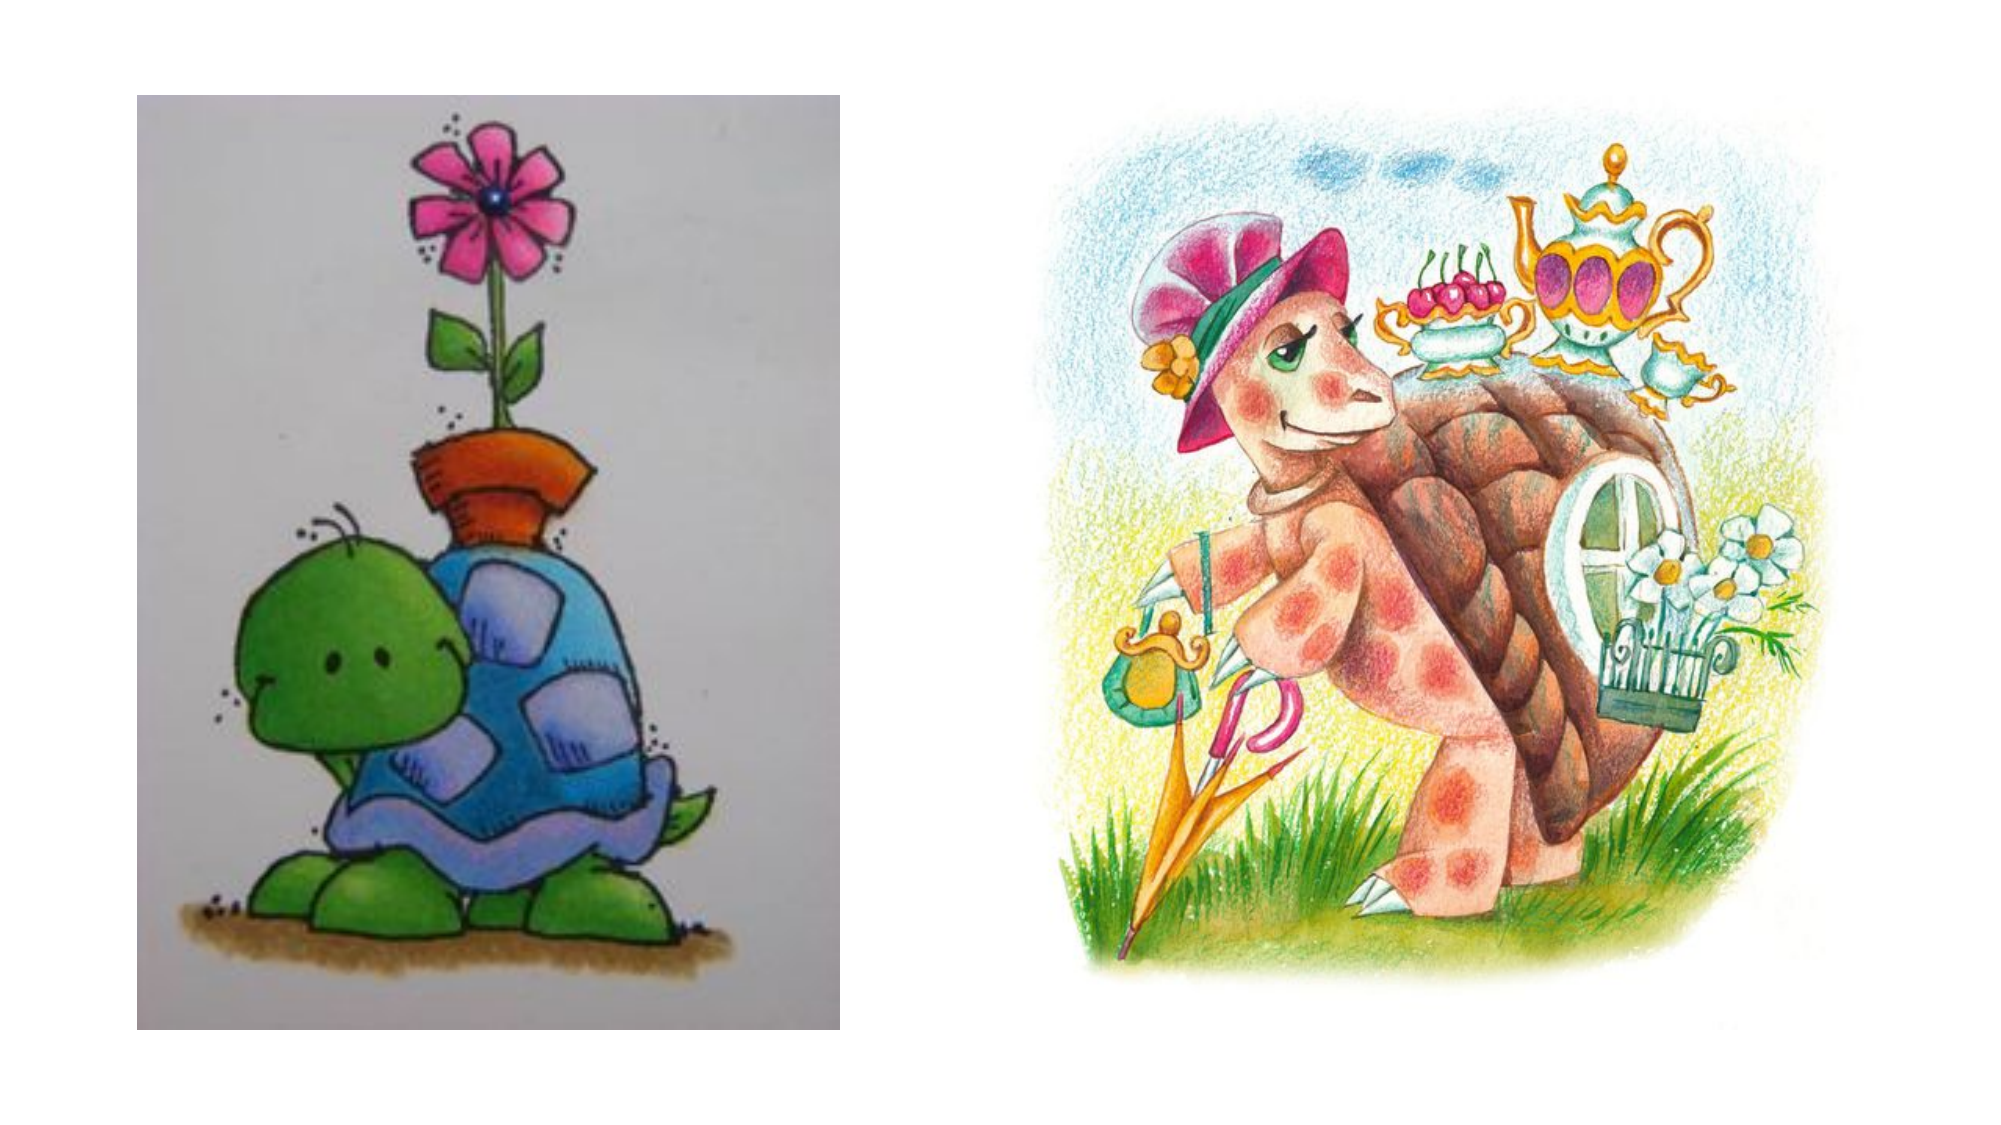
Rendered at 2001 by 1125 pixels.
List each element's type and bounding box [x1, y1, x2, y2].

picture [999, 59, 1882, 1030]
picture [137, 95, 840, 1030]
